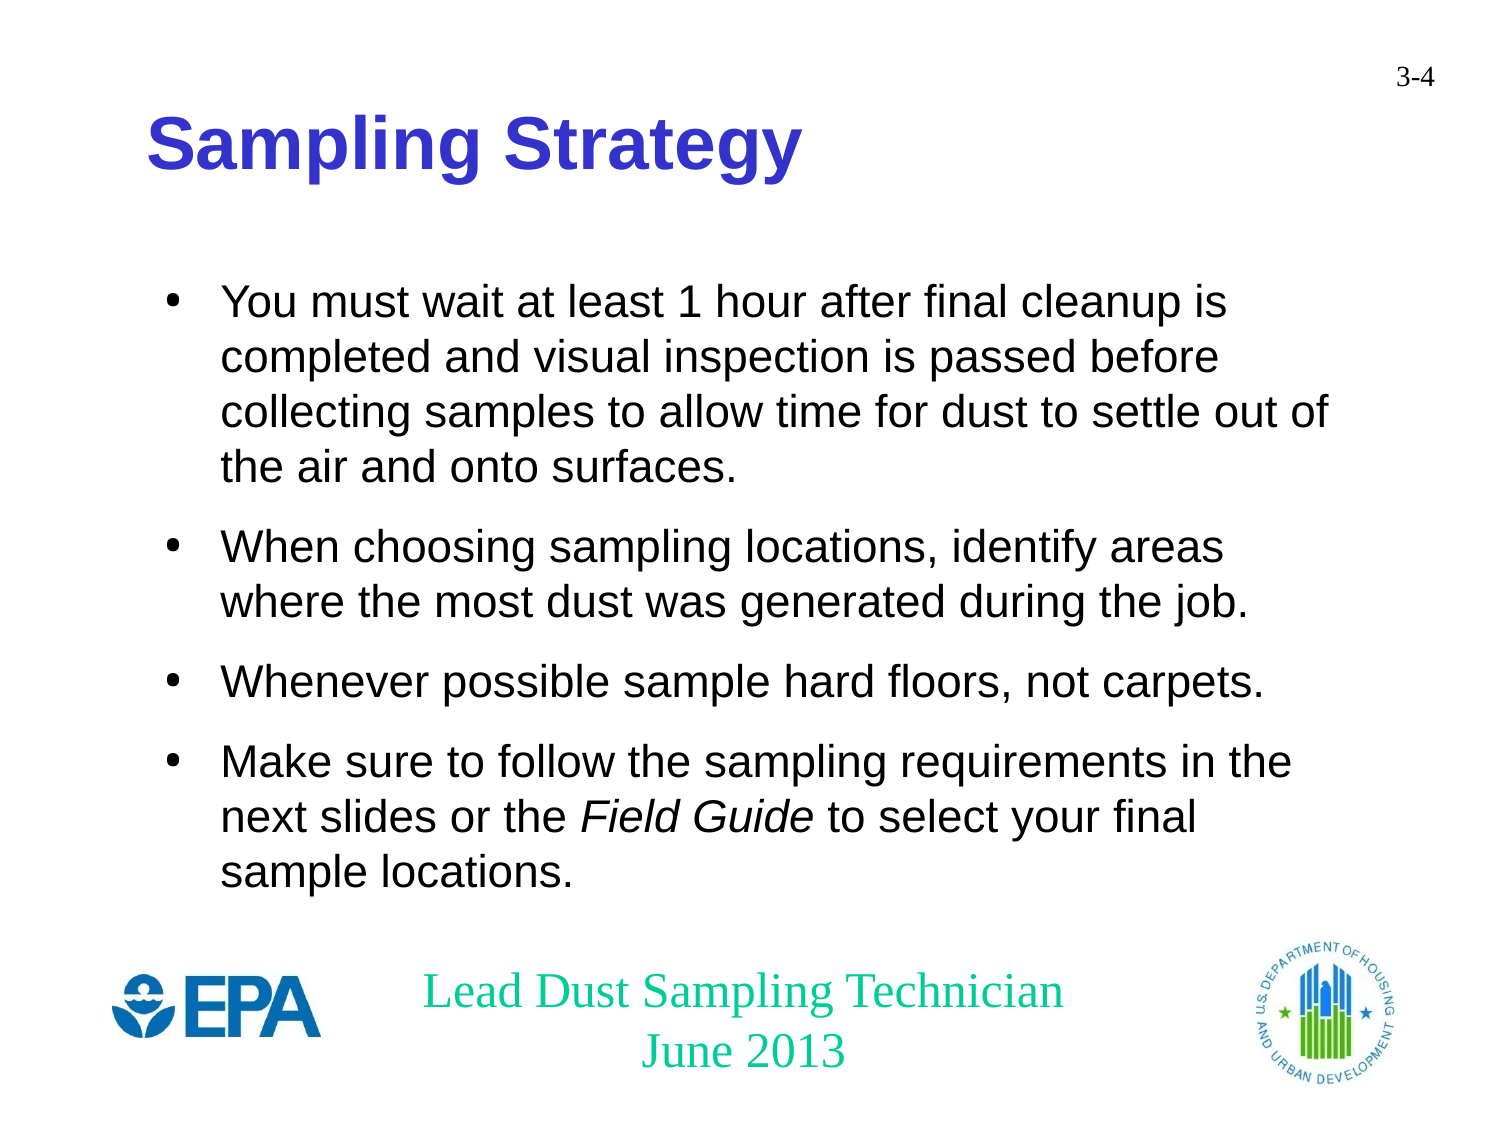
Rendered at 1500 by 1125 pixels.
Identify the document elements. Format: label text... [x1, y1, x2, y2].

picture [112, 974, 321, 1038]
text_box Sampling Strategy [131, 65, 1368, 214]
text_box You must wait at least 1 hour after final cleanup is completed and visual inspection is passed before collecting samples to allow time for dust to settle out of the air and onto surfaces. When choosing sampling locations, identify areas where the most dust was generated during the job. Whenever possible sample hard floors, not carpets. Make sure to follow the sampling requirements in the next slides or the Field Guide to select your final sample locations. [149, 264, 1368, 891]
picture [1250, 937, 1400, 1088]
